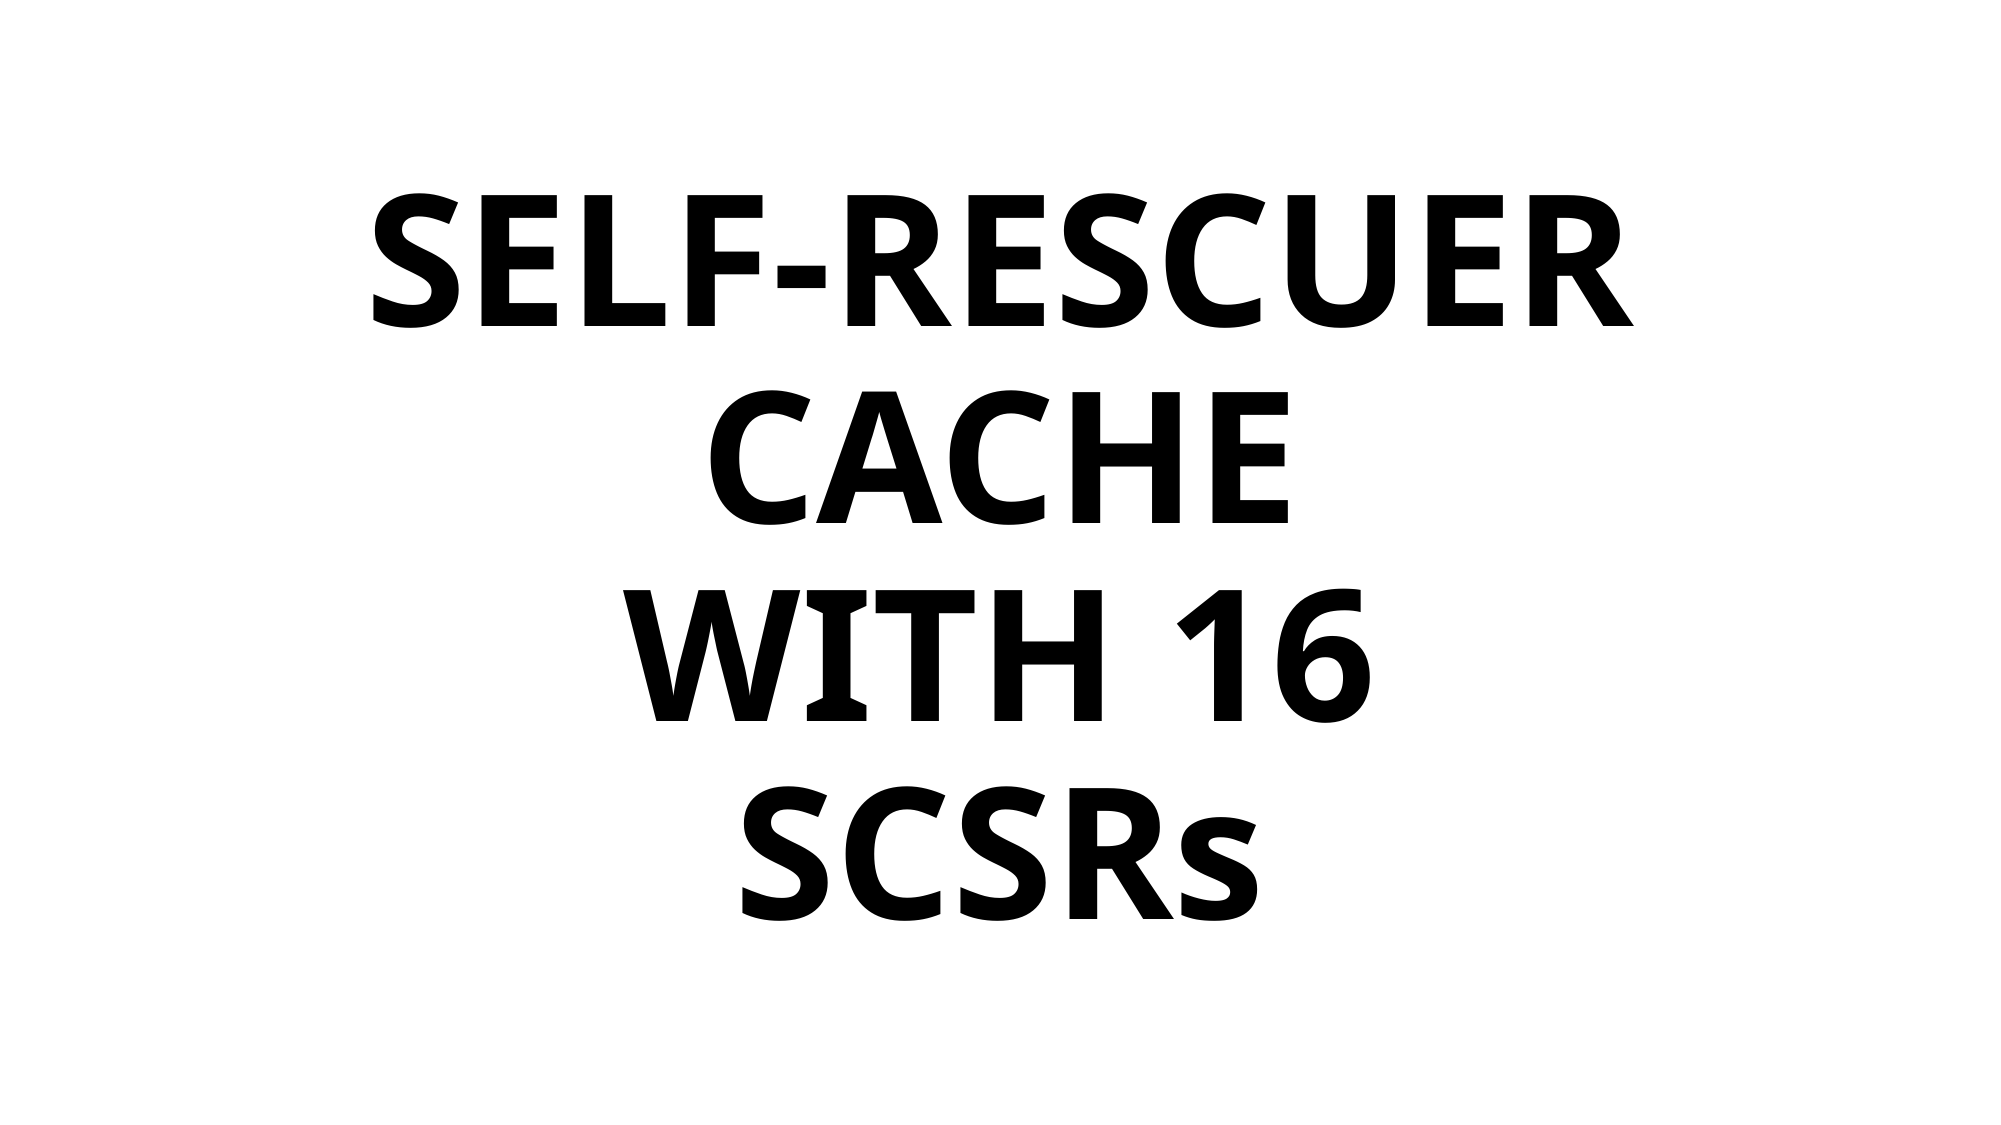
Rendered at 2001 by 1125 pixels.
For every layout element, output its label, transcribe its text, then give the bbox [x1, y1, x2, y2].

title SELF-RESCUER CACHE WITH 16 SCSRs [137, 59, 1863, 1068]
